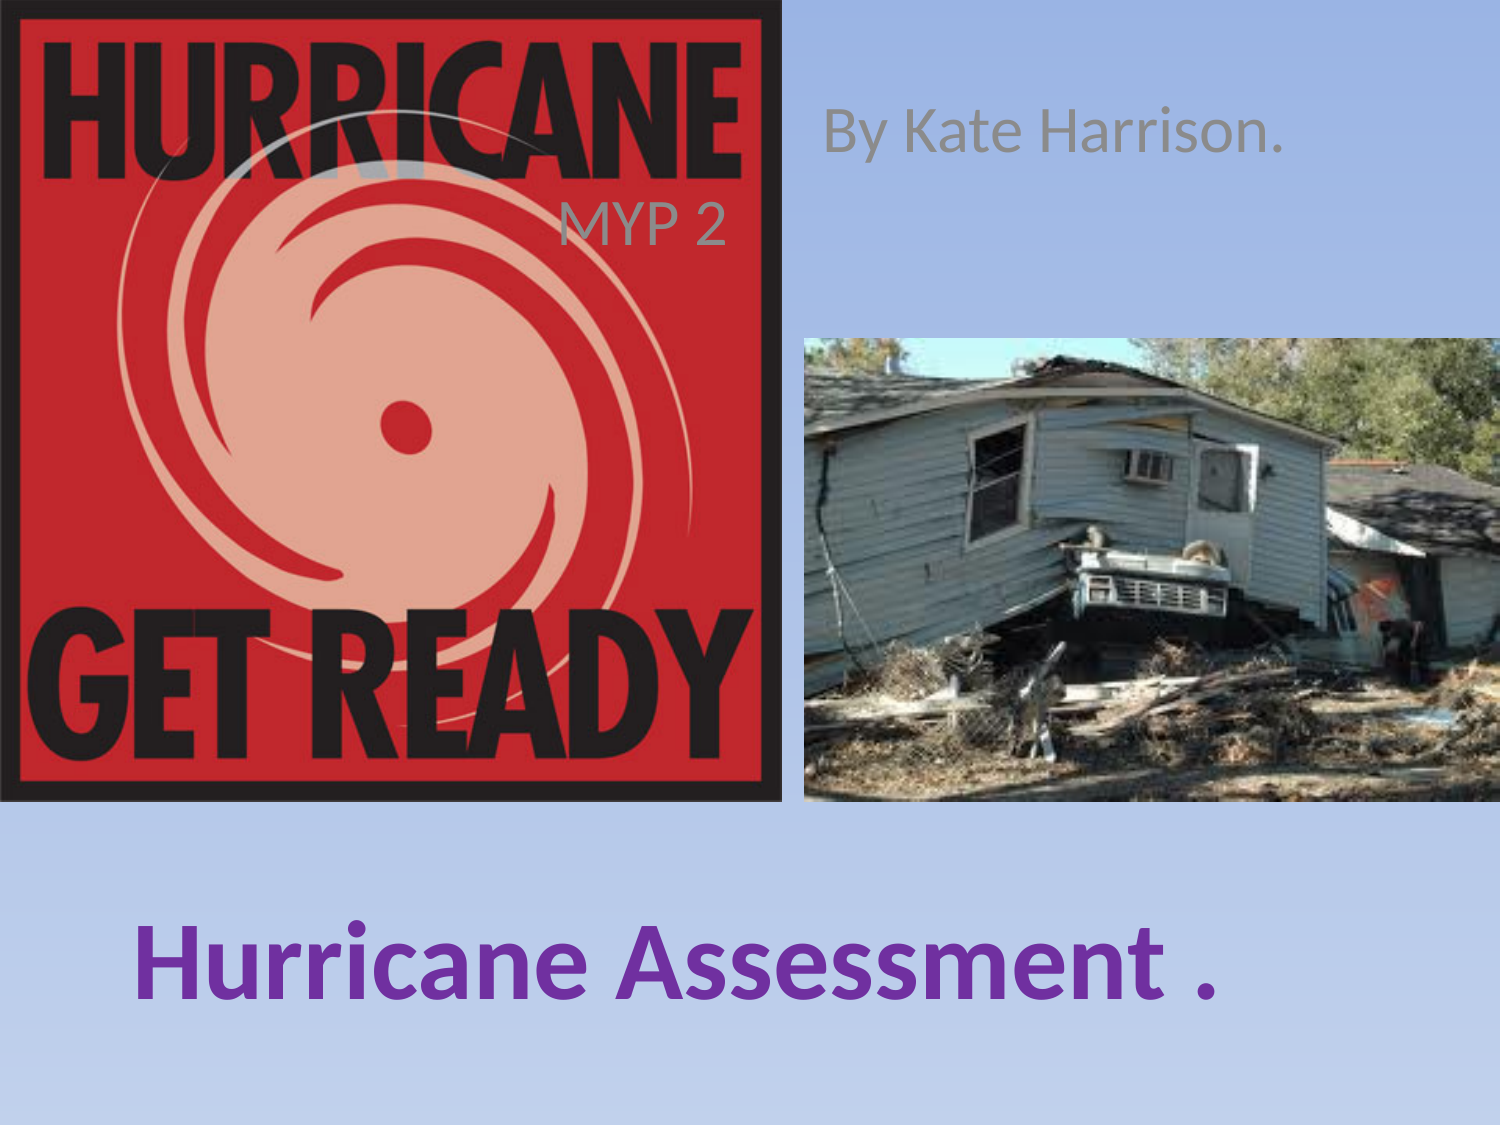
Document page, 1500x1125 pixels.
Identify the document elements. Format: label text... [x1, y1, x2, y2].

subtitle By Kate Harrison. MYP 2 [785, 78, 1500, 366]
picture [803, 337, 1500, 802]
picture [0, 0, 782, 802]
title Hurricane Assessment . [53, 834, 1329, 1076]
